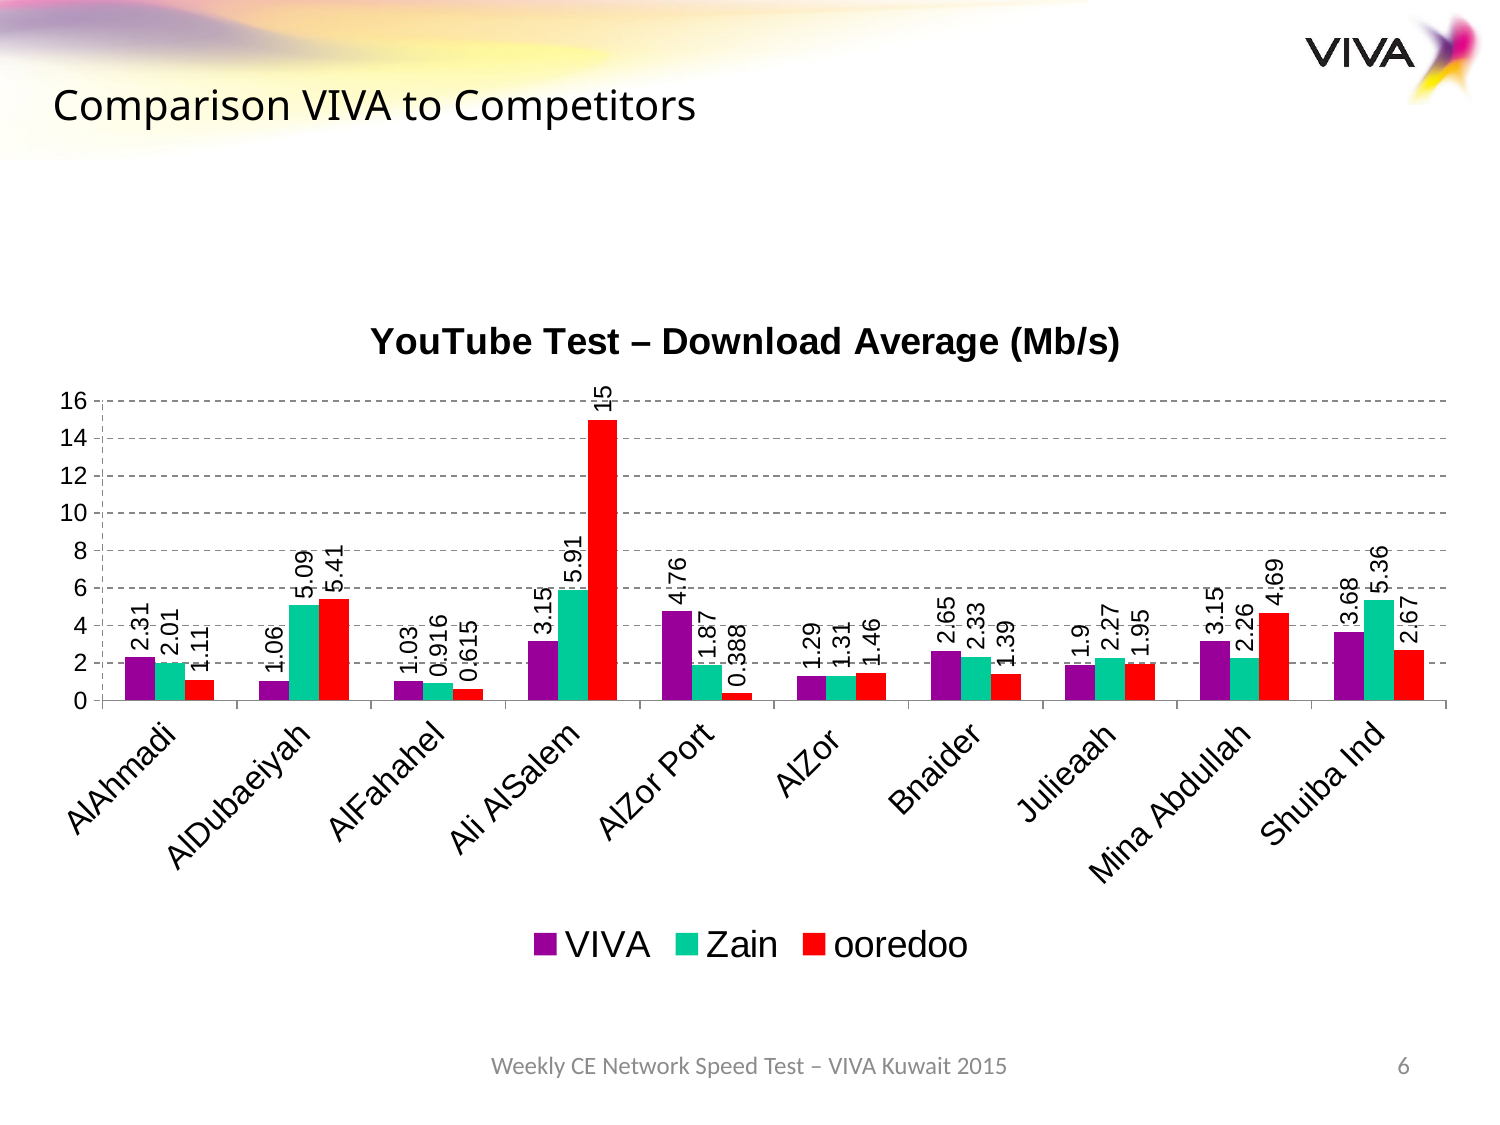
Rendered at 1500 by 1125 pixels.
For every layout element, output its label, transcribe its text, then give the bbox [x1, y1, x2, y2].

picture [1300, 12, 1485, 105]
chart [27, 287, 1476, 974]
picture [0, 0, 1089, 160]
text_box Weekly CE Network Speed Test – VIVA Kuwait 2015 [205, 1042, 1074, 1103]
text_box Comparison VIVA to Competitors [37, 24, 1278, 184]
text_box 6 [1074, 1042, 1425, 1103]
